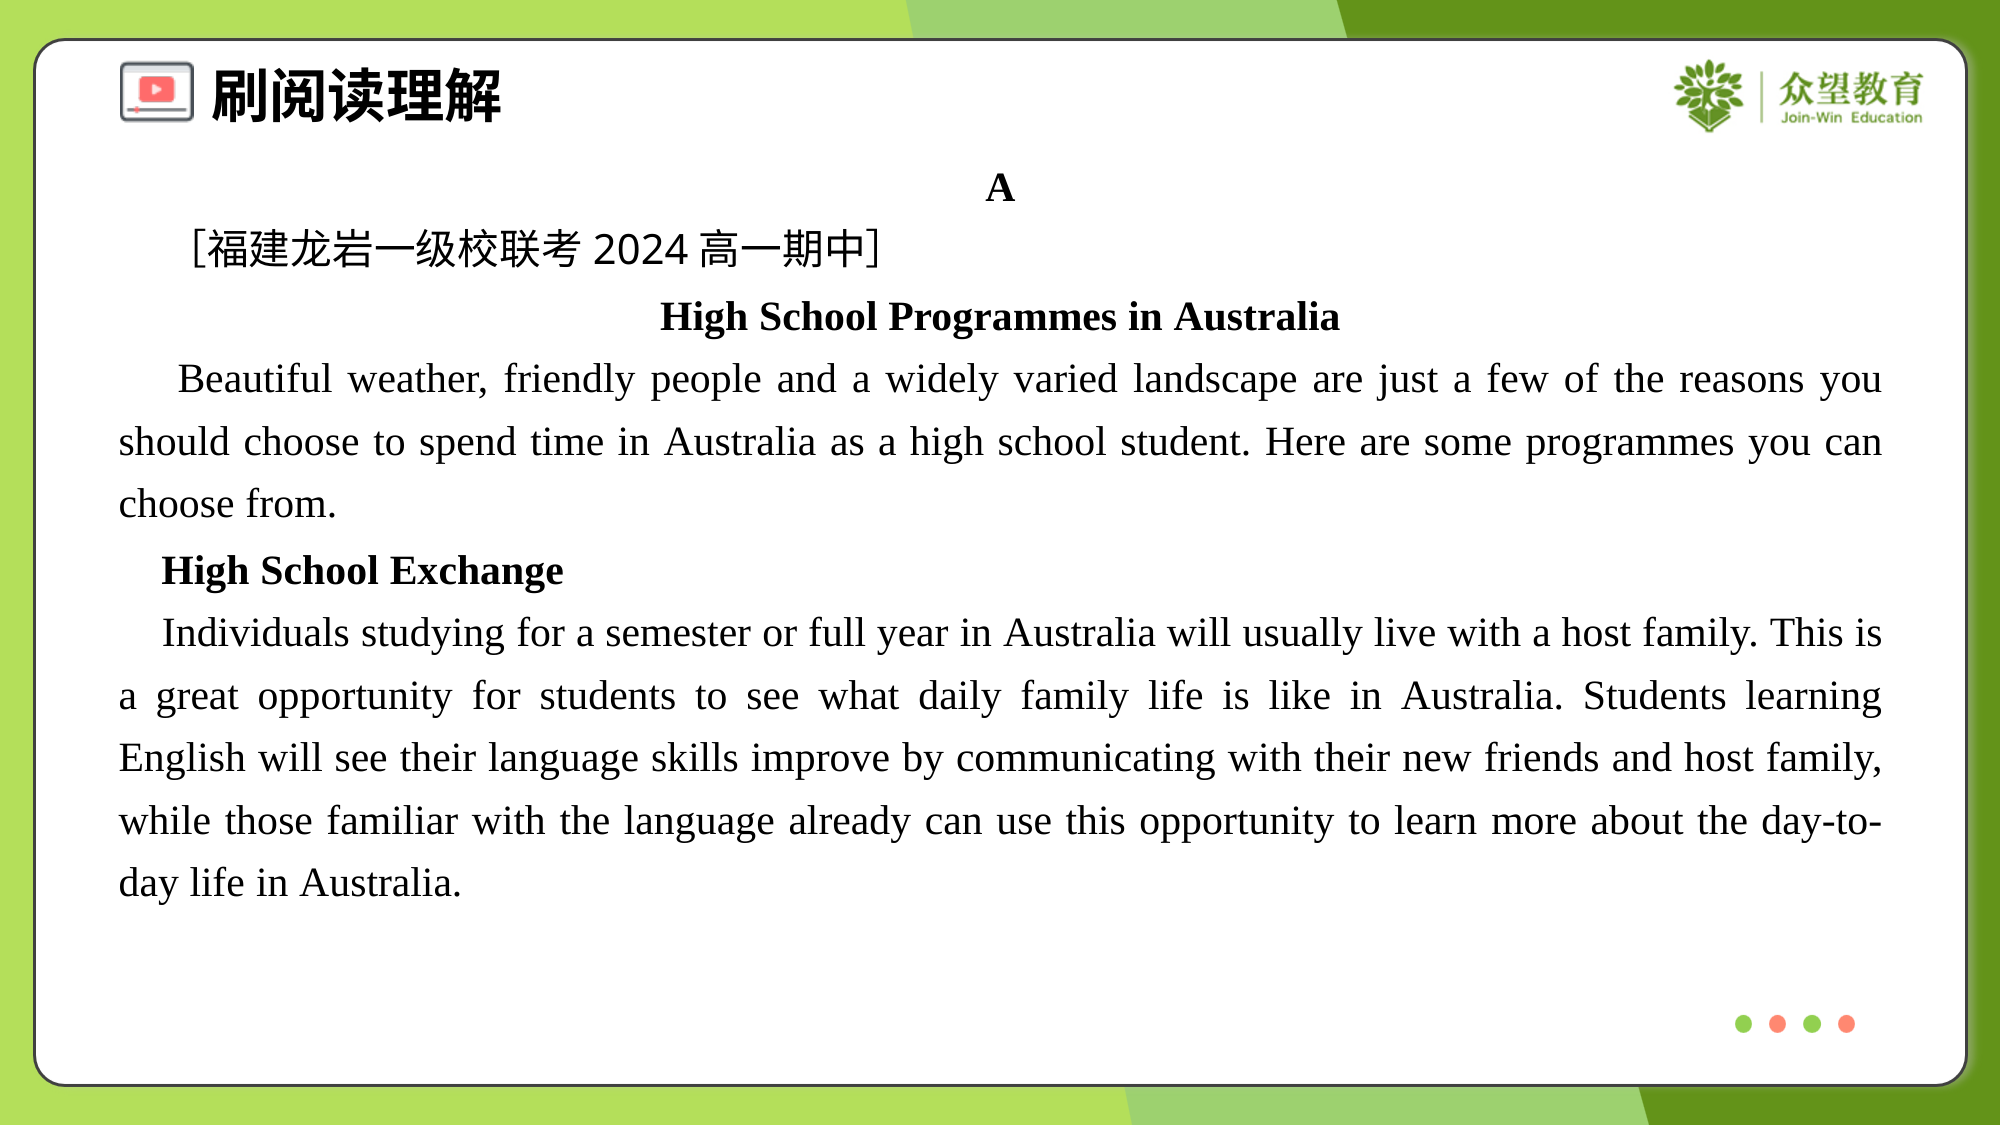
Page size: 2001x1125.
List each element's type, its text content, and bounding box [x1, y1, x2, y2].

text_box High School Programmes in Australia Beautiful weather, friendly people and a widely varied landscape are just a few of the reasons you should choose to spend time in Australia as a high school student. Here are some programmes you can choose from. [118, 276, 1883, 527]
text_box A ［福建龙岩一级校联考2024高一期中］ [118, 147, 1883, 273]
text_box High School Exchange Individuals studying for a semester or full year in Australia will usually live with a host family. This is a great opportunity for students to see what daily family life is like in Australia. Students learning English will see their language skills improve by communicating with their new friends and host family, while those familiar with the language already can use this opportunity to learn more about the day-to-day life in Australia. [118, 530, 1883, 906]
picture [0, 0, 2000, 1125]
